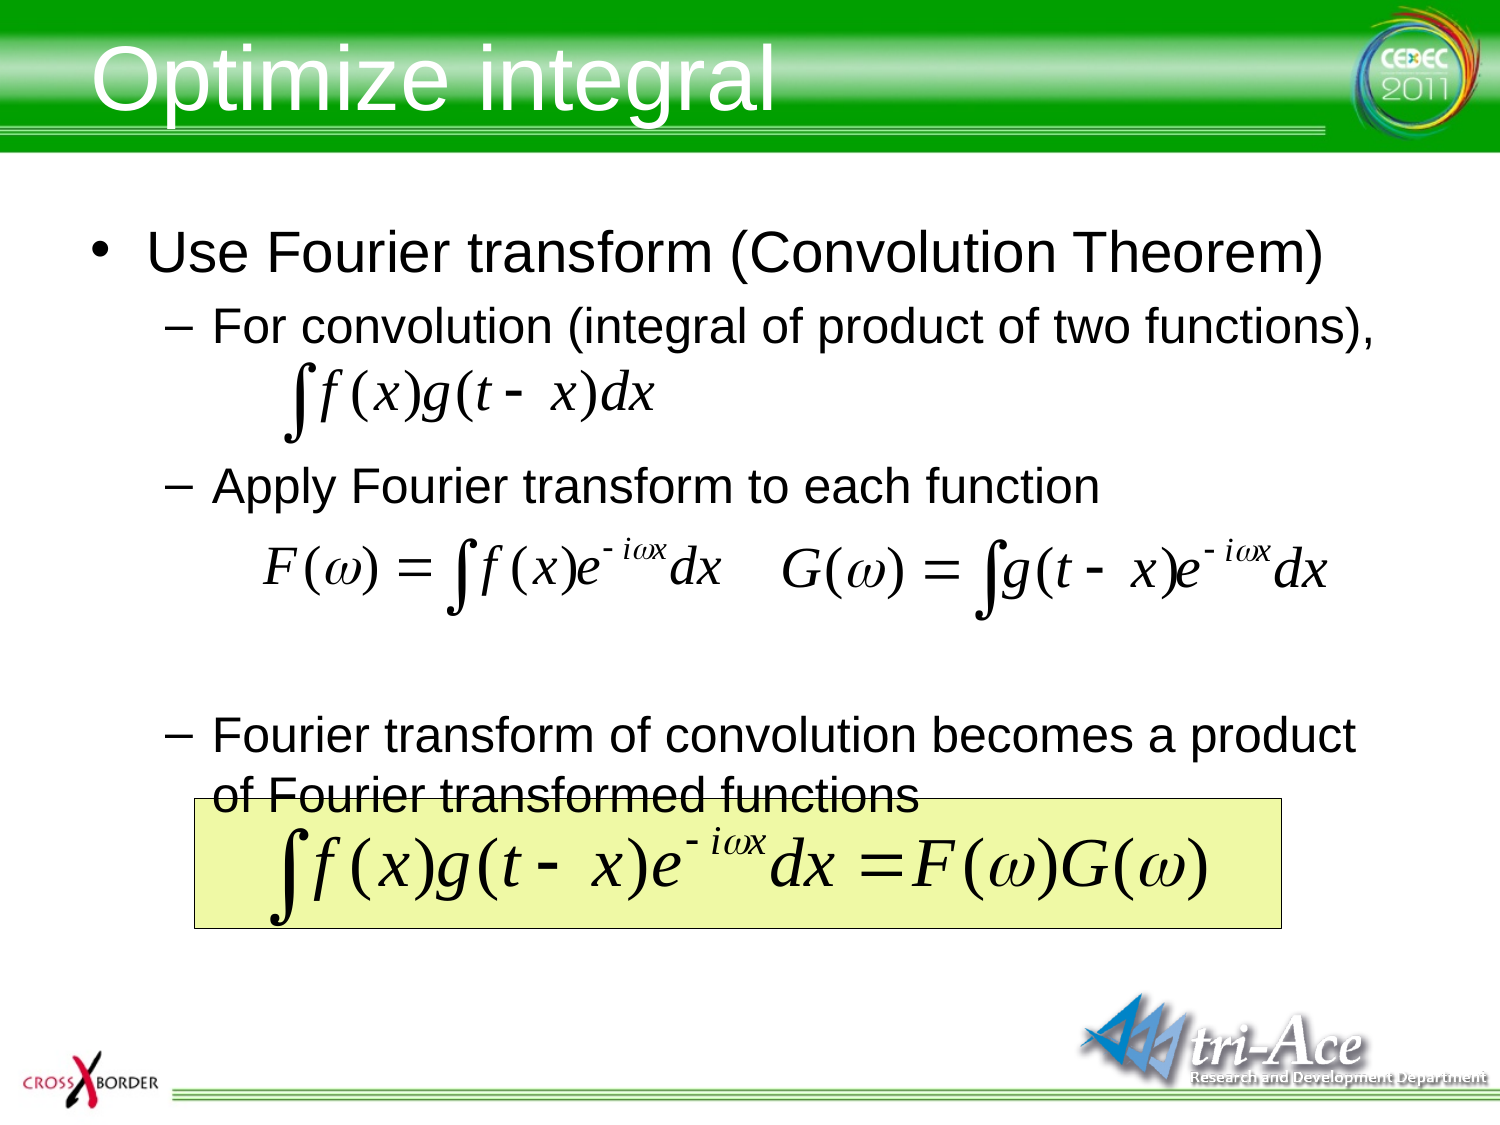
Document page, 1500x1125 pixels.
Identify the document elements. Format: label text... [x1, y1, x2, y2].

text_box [265, 337, 668, 455]
title Optimize integral [74, 7, 1426, 140]
list Use Fourier transform (Convolution Theorem) For convolution (integral of product of two functions), Apply Fourier transform to each function Fourier transform of convolution becomes a product of Fourier transformed functions [74, 206, 1400, 977]
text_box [247, 798, 1223, 939]
picture [0, 987, 1500, 1125]
picture [0, 0, 1500, 155]
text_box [253, 515, 735, 627]
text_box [773, 515, 1340, 632]
